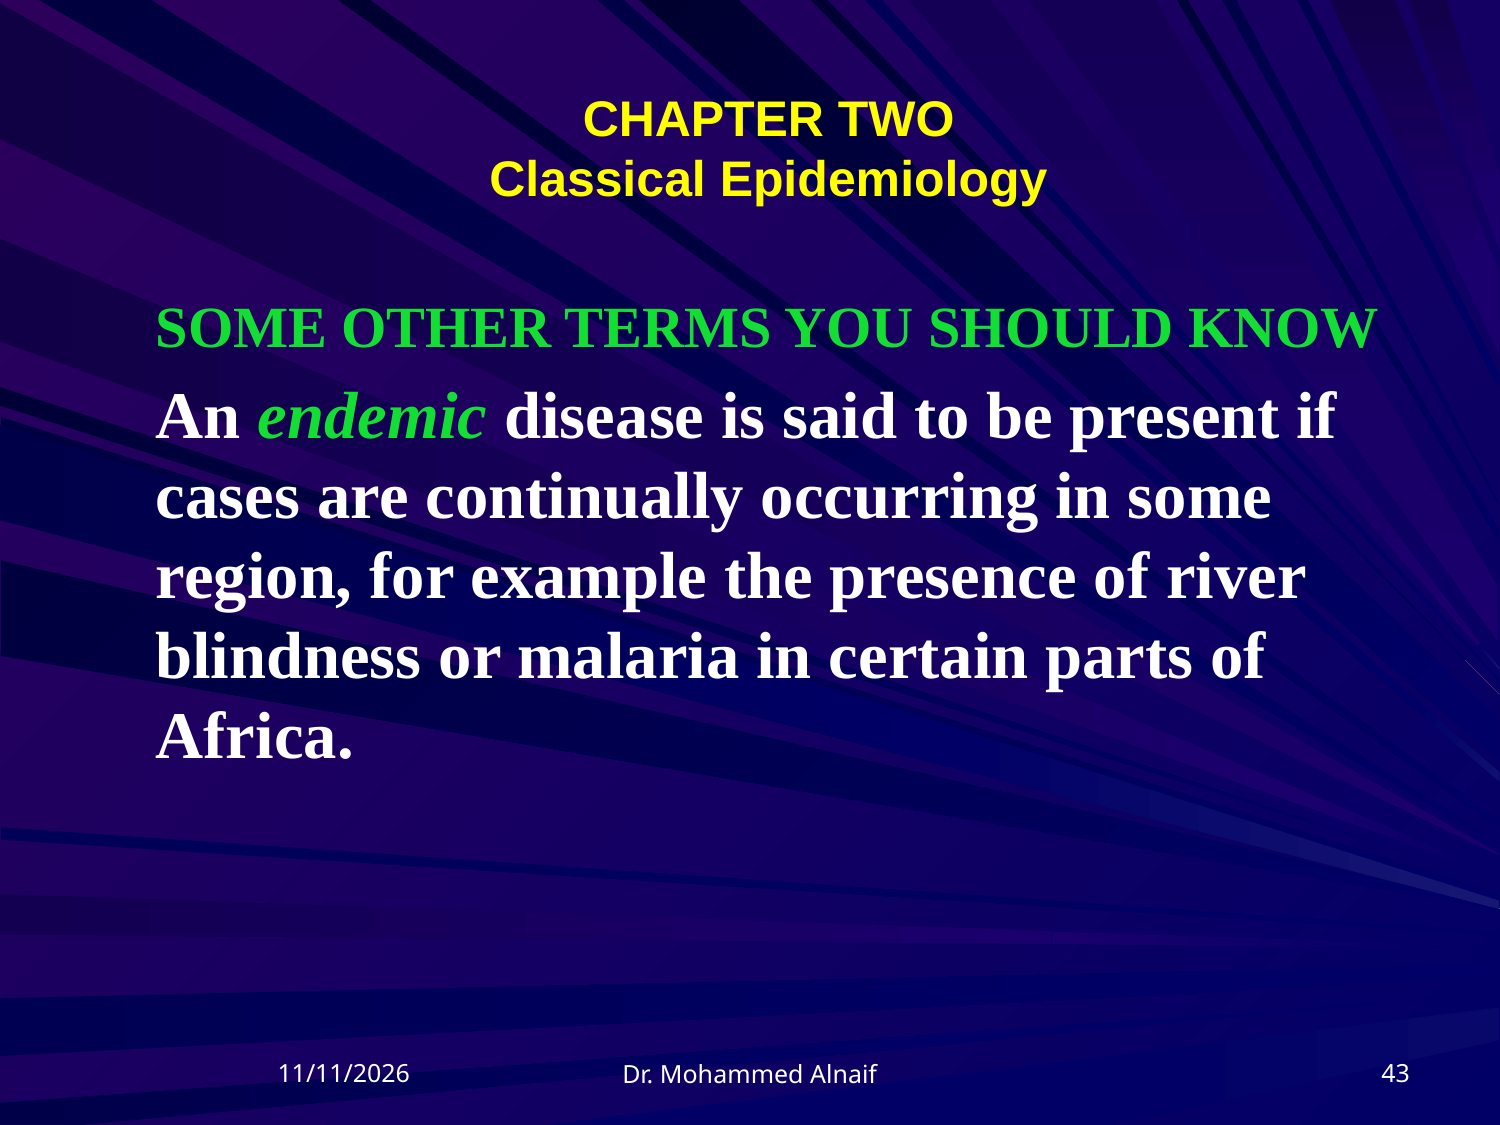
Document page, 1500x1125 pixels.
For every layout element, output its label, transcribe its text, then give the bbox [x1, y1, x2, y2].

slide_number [74, 1023, 426, 1100]
subtitle SOME OTHER TERMS YOU SHOULD KNOW An endemic disease is said to be present if cases are continually occurring in some region, for example the presence of river blindness or malaria in certain parts of Africa. [140, 280, 1430, 926]
slide_number 43 [1074, 1023, 1426, 1100]
footer Dr. Mohammed Alnaif [512, 1024, 988, 1101]
title CHAPTER TWO Classical Epidemiology [93, 23, 1444, 270]
